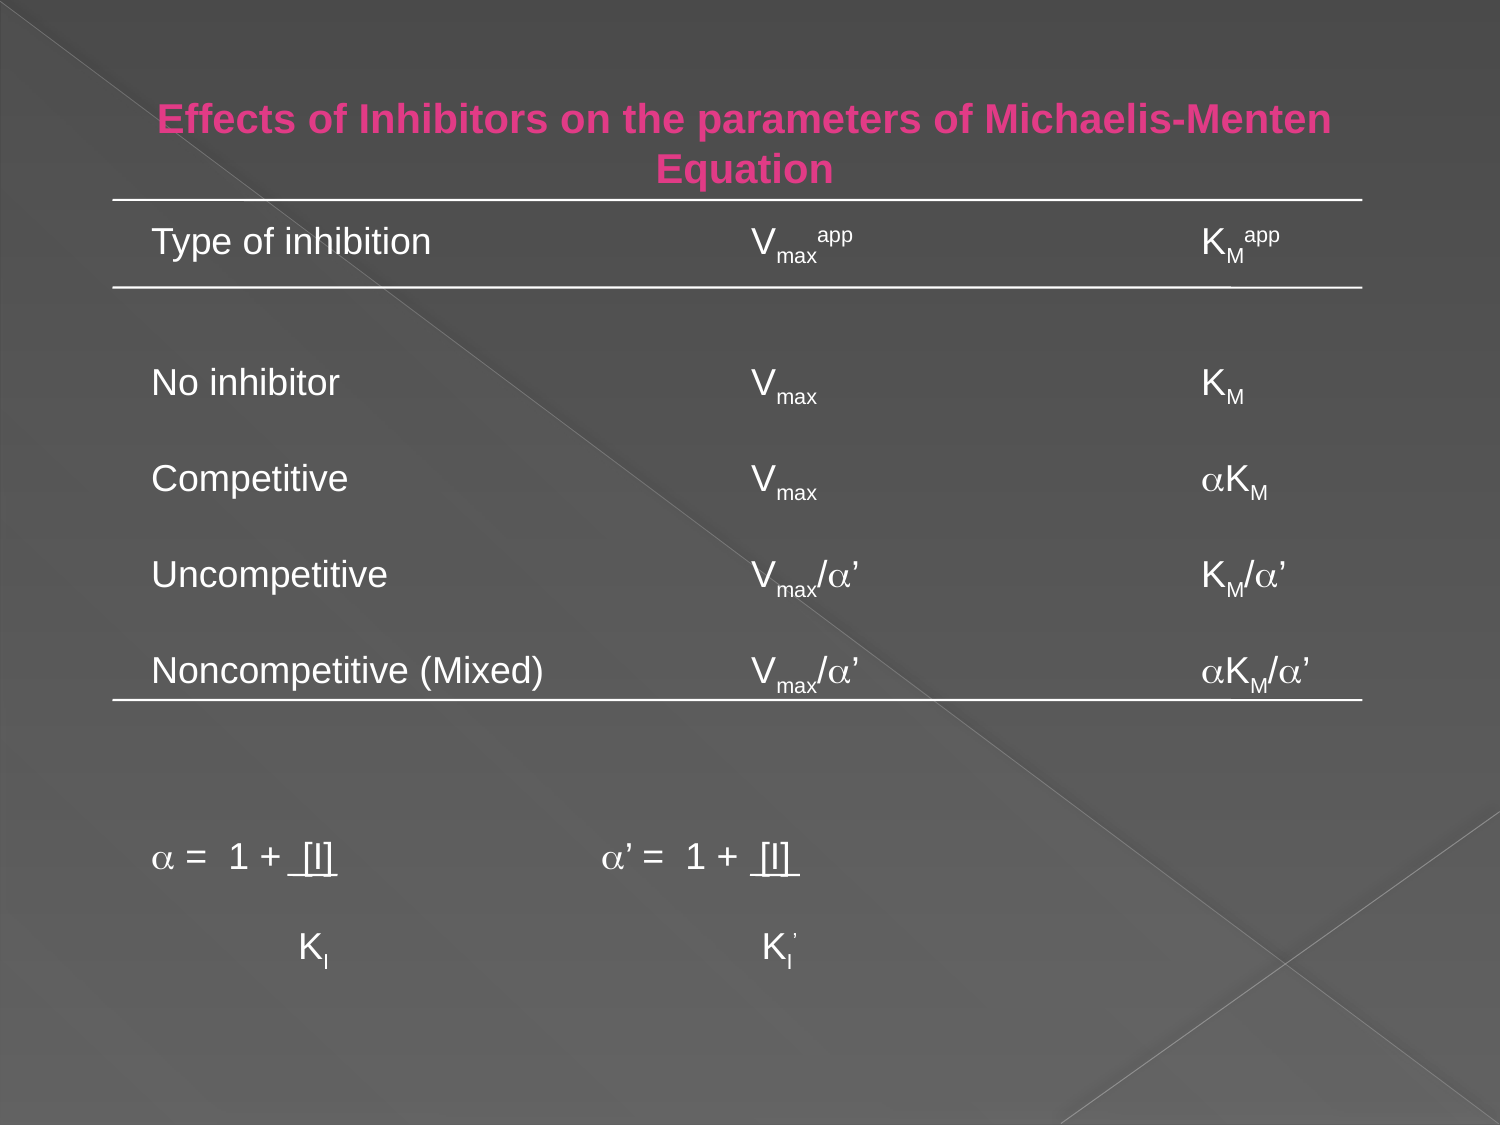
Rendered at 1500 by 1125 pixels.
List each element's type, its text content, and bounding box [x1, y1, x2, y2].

text_box Type of inhibition Vmaxapp KMapp No inhibitor Vmax KM Competitive Vmax aKM Uncompetitive Vmax/a’ KM/a’ Noncompetitive (Mixed) Vmax/a’ aKM/a’ a = 1 + [I] a’ = 1 + [I] KI KI’ [136, 209, 1326, 1116]
text_box Effects of Inhibitors on the parameters of Michaelis-Menten Equation [97, 84, 1393, 200]
